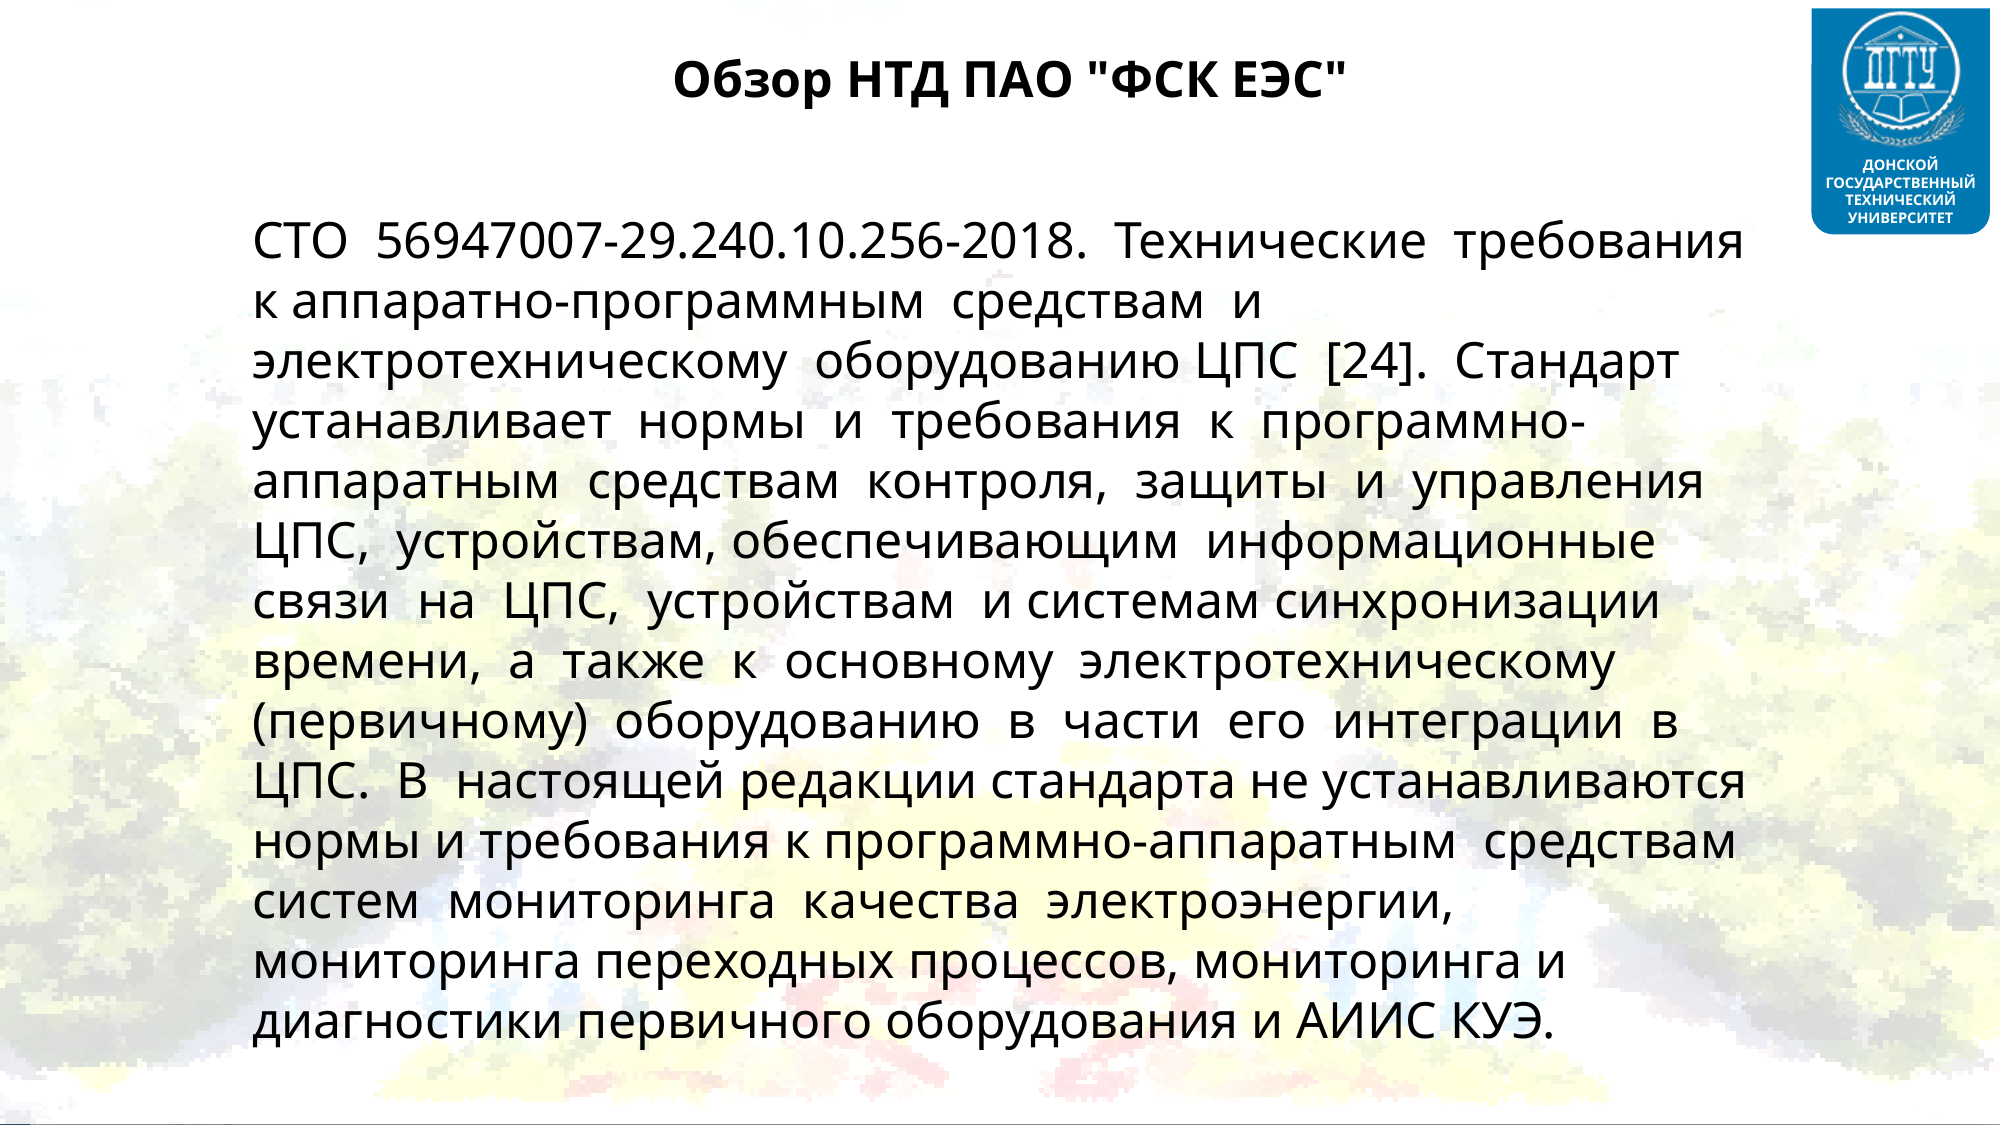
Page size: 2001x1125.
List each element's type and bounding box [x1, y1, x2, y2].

picture [0, 0, 2000, 1125]
text_box [1801, 8, 2000, 236]
